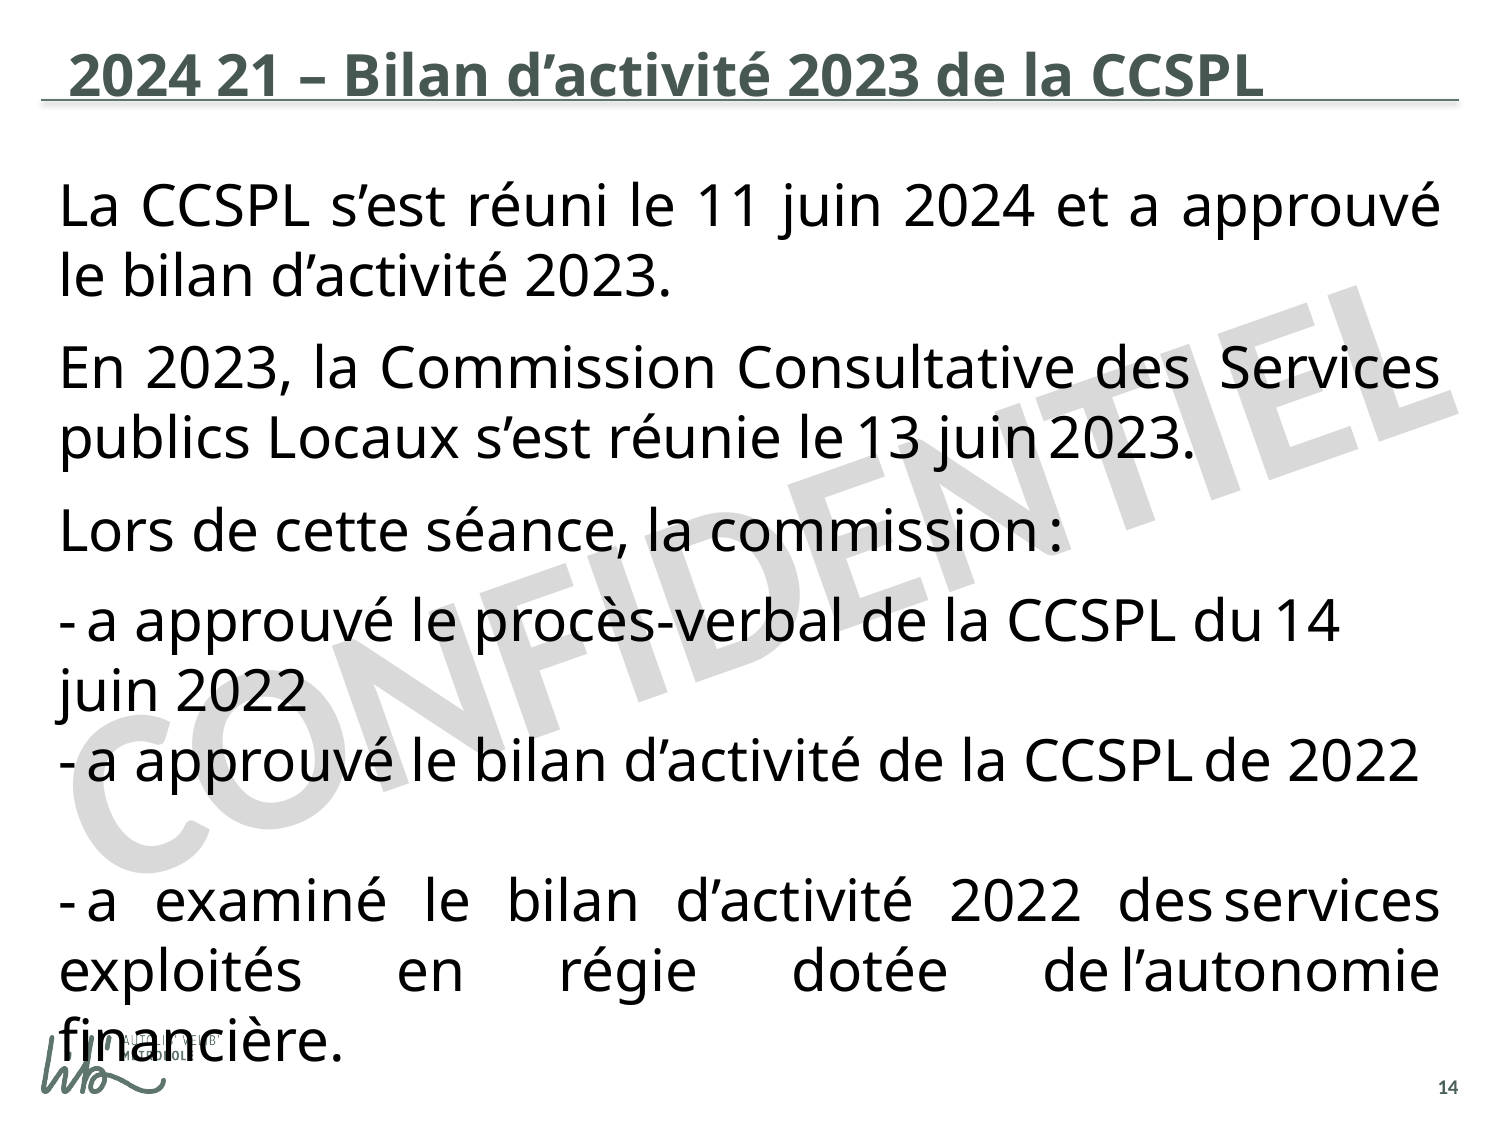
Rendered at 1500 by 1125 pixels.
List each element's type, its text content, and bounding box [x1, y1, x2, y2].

text_box 2024 21 – Bilan d’activité 2023 de la CCSPL [53, 30, 1447, 116]
picture [41, 1035, 219, 1094]
text_box La CCSPL s’est réuni le 11 juin 2024 et a approuvé le bilan d’activité 2023. En 2023, la Commission Consultative des Services publics Locaux s’est réunie le 13 juin 2023. ​ Lors de cette séance, la commission : ​ - a approuvé le procès-verbal de la CCSPL du 14 juin 2022 ​ - a approuvé le bilan d’activité de la CCSPL de 2022 ​ - a examiné le bilan d’activité 2022 des services exploités en régie dotée de l’autonomie financière. [43, 160, 1457, 1081]
